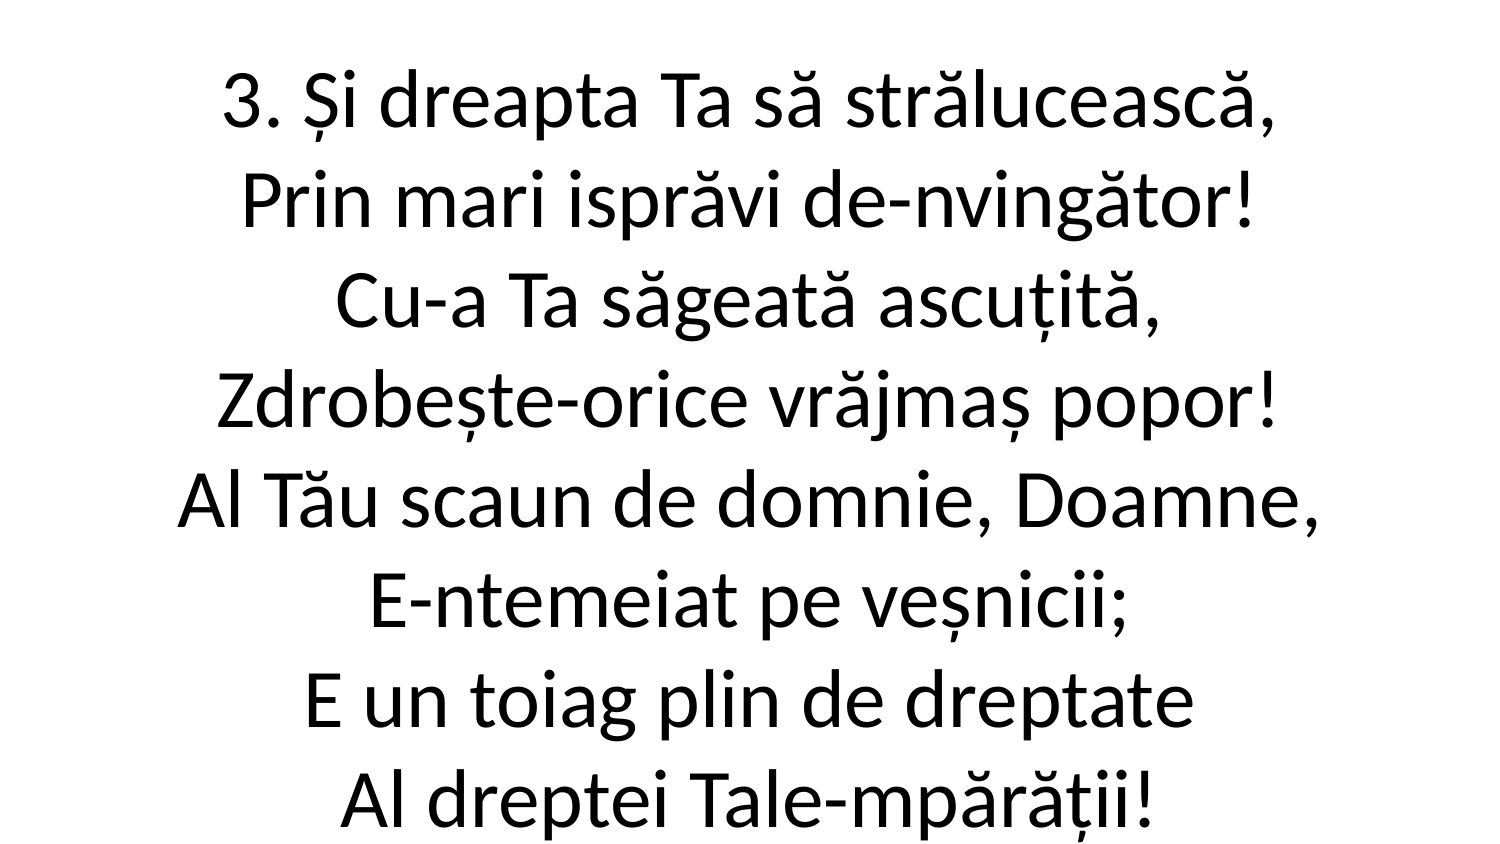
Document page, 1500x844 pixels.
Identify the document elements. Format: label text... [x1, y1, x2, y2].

text_box 3. Și dreapta Ta să strălucească, Prin mari isprăvi de-nvingător! Cu-a Ta săgeată ascuțită, Zdrobește-orice vrăjmaș popor! Al Tău scaun de domnie, Doamne, E-ntemeiat pe veșnicii; E un toiag plin de dreptate Al dreptei Tale-mpărății! [162, 0, 1338, 844]
